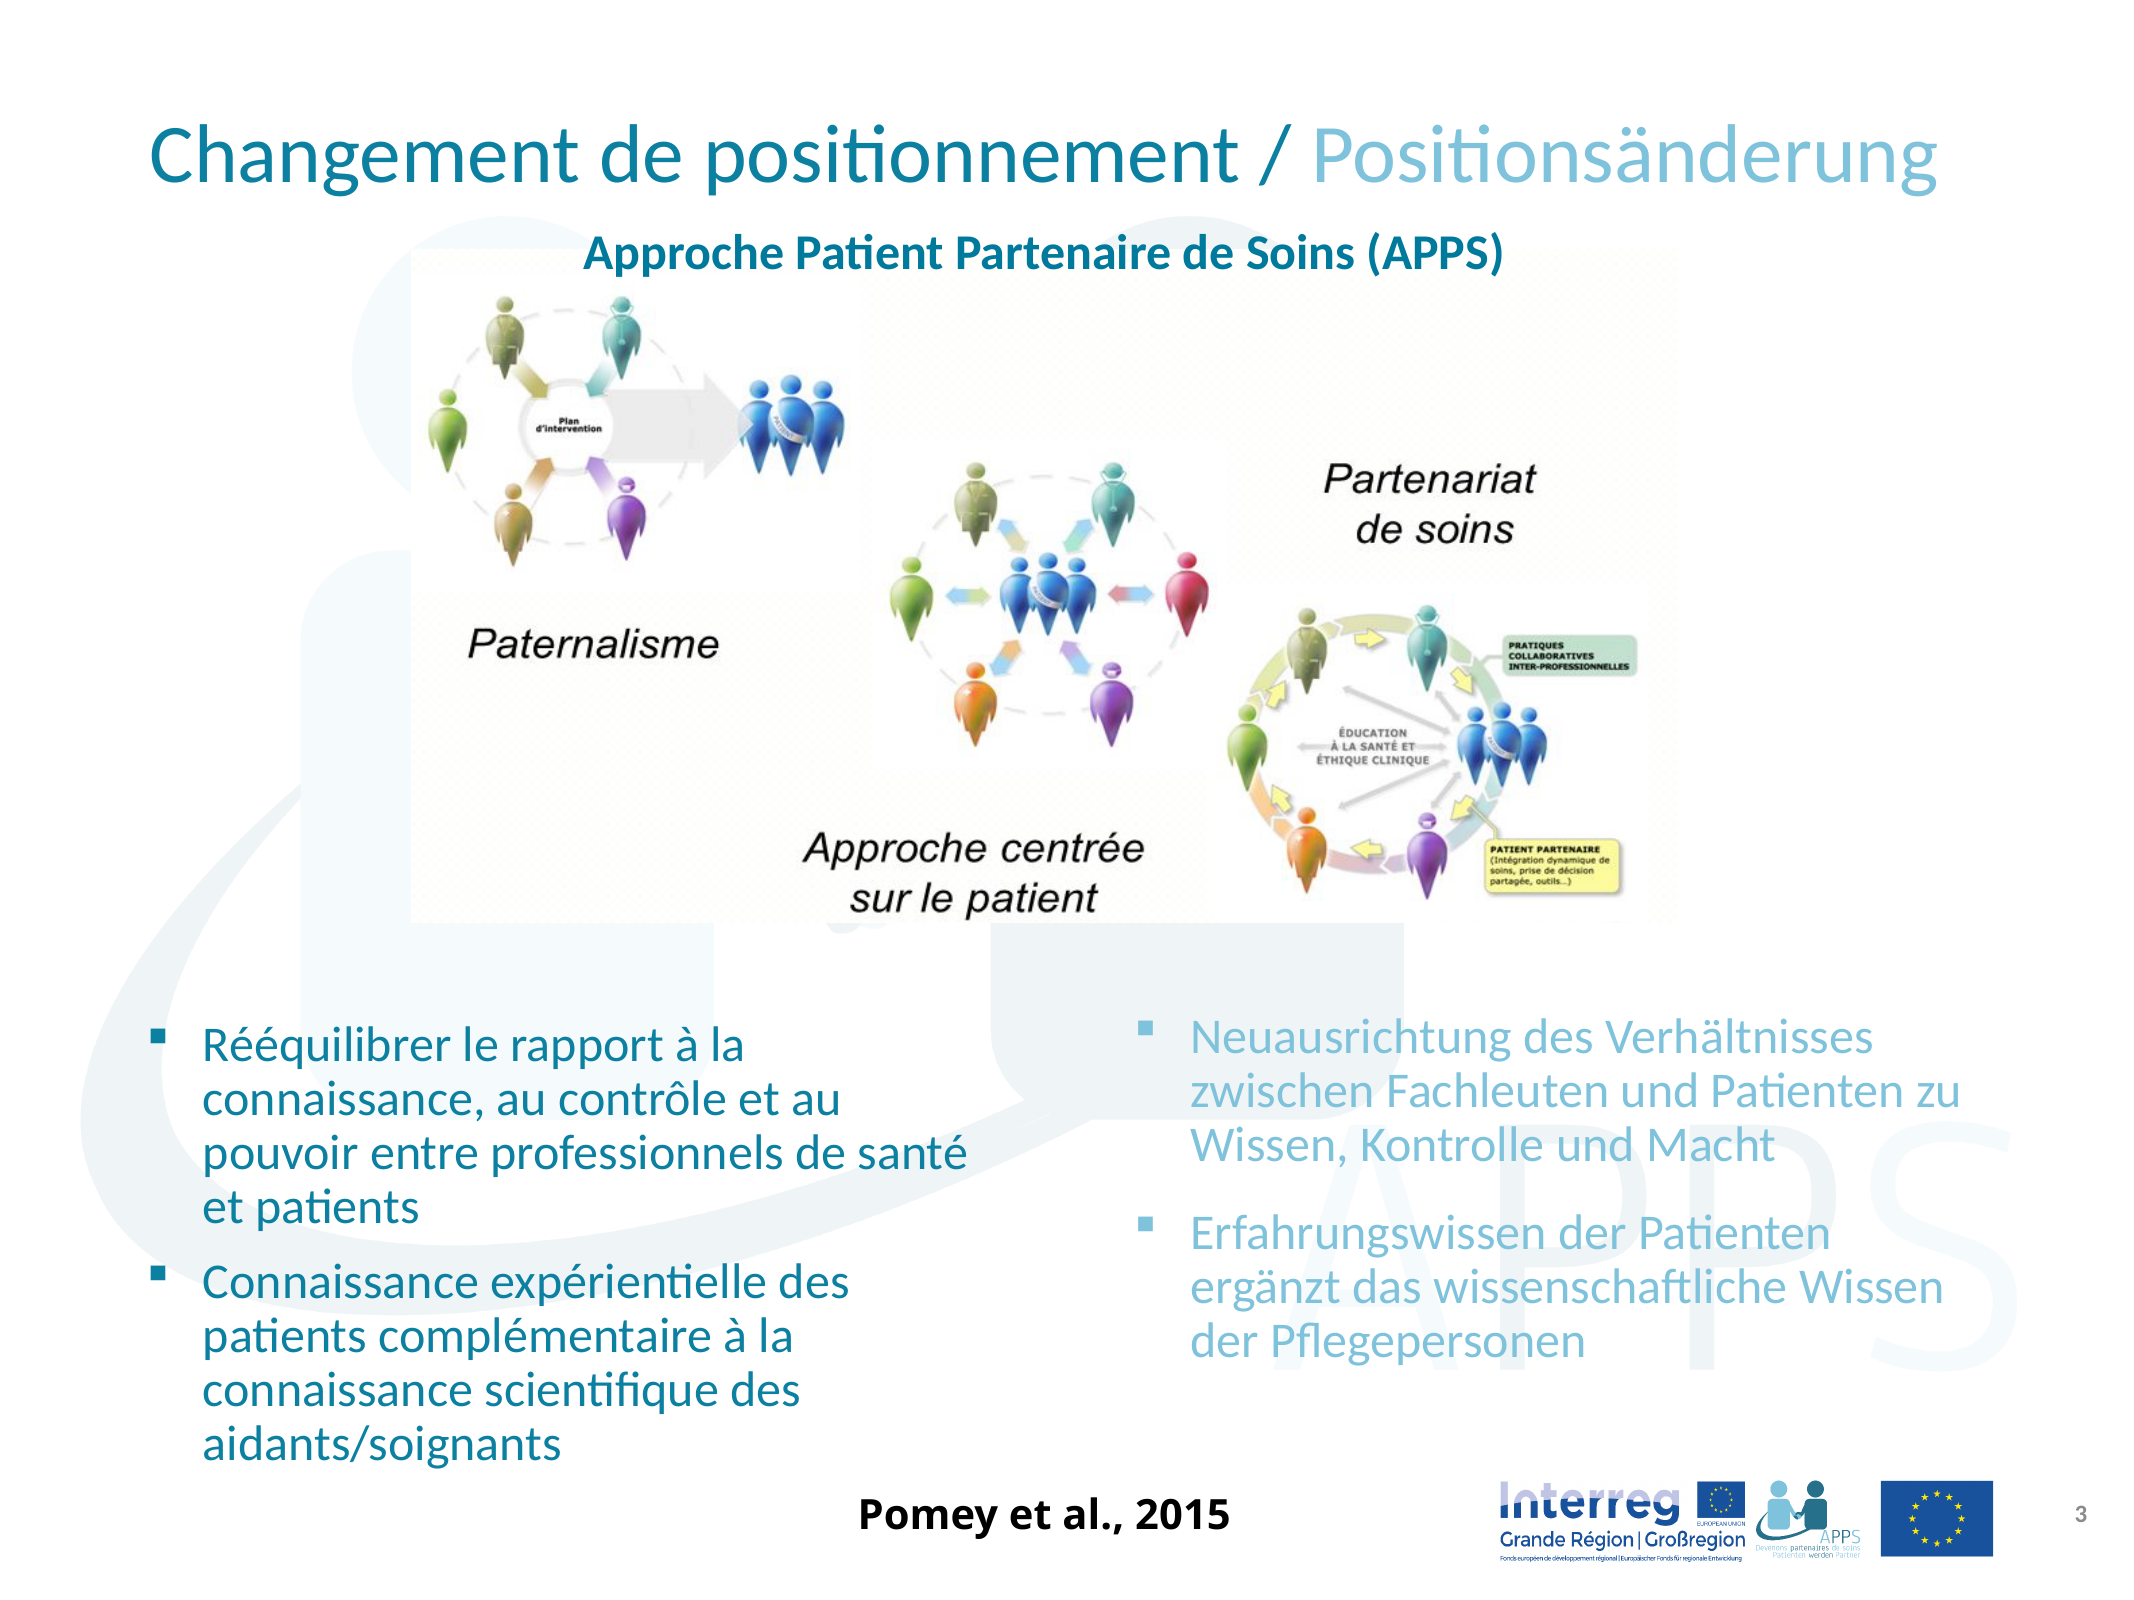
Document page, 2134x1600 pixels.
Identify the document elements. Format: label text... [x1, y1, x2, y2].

picture [27, 71, 2070, 1571]
picture [1218, 249, 1226, 254]
picture [1191, 250, 1199, 264]
picture [1049, 249, 1057, 254]
picture [693, 250, 702, 264]
text_box Pomey et al., 2015 [677, 1480, 1412, 1550]
text_box Approche Patient Partenaire de Soins (APPS) [568, 211, 1521, 248]
picture [1278, 250, 1287, 264]
list Rééquilibrer le rapport à la connaissance, au contrôle et au pouvoir entre professionnels de santé et patients Connaissance expérientielle des patients complémentaire à la connaissance scientifique des aidants/soignants [146, 1018, 1000, 1440]
picture [650, 250, 658, 264]
picture [1394, 249, 1400, 256]
list Neuausrichtung des Verhältnisses zwischen Fachleuten und Patienten zu Wissen, Kontrolle und Macht Erfahrungswissen der Patienten ergänzt das wissenschaftliche Wissen der Pflegepersonen [1134, 1010, 1987, 1392]
picture [595, 249, 601, 256]
picture [768, 249, 776, 254]
picture [1155, 249, 1163, 254]
slide_number 4 [1622, 1472, 2103, 1553]
picture [884, 249, 892, 254]
title Changement de positionnement / Positionsänderung [124, 50, 1965, 260]
picture [623, 250, 631, 264]
